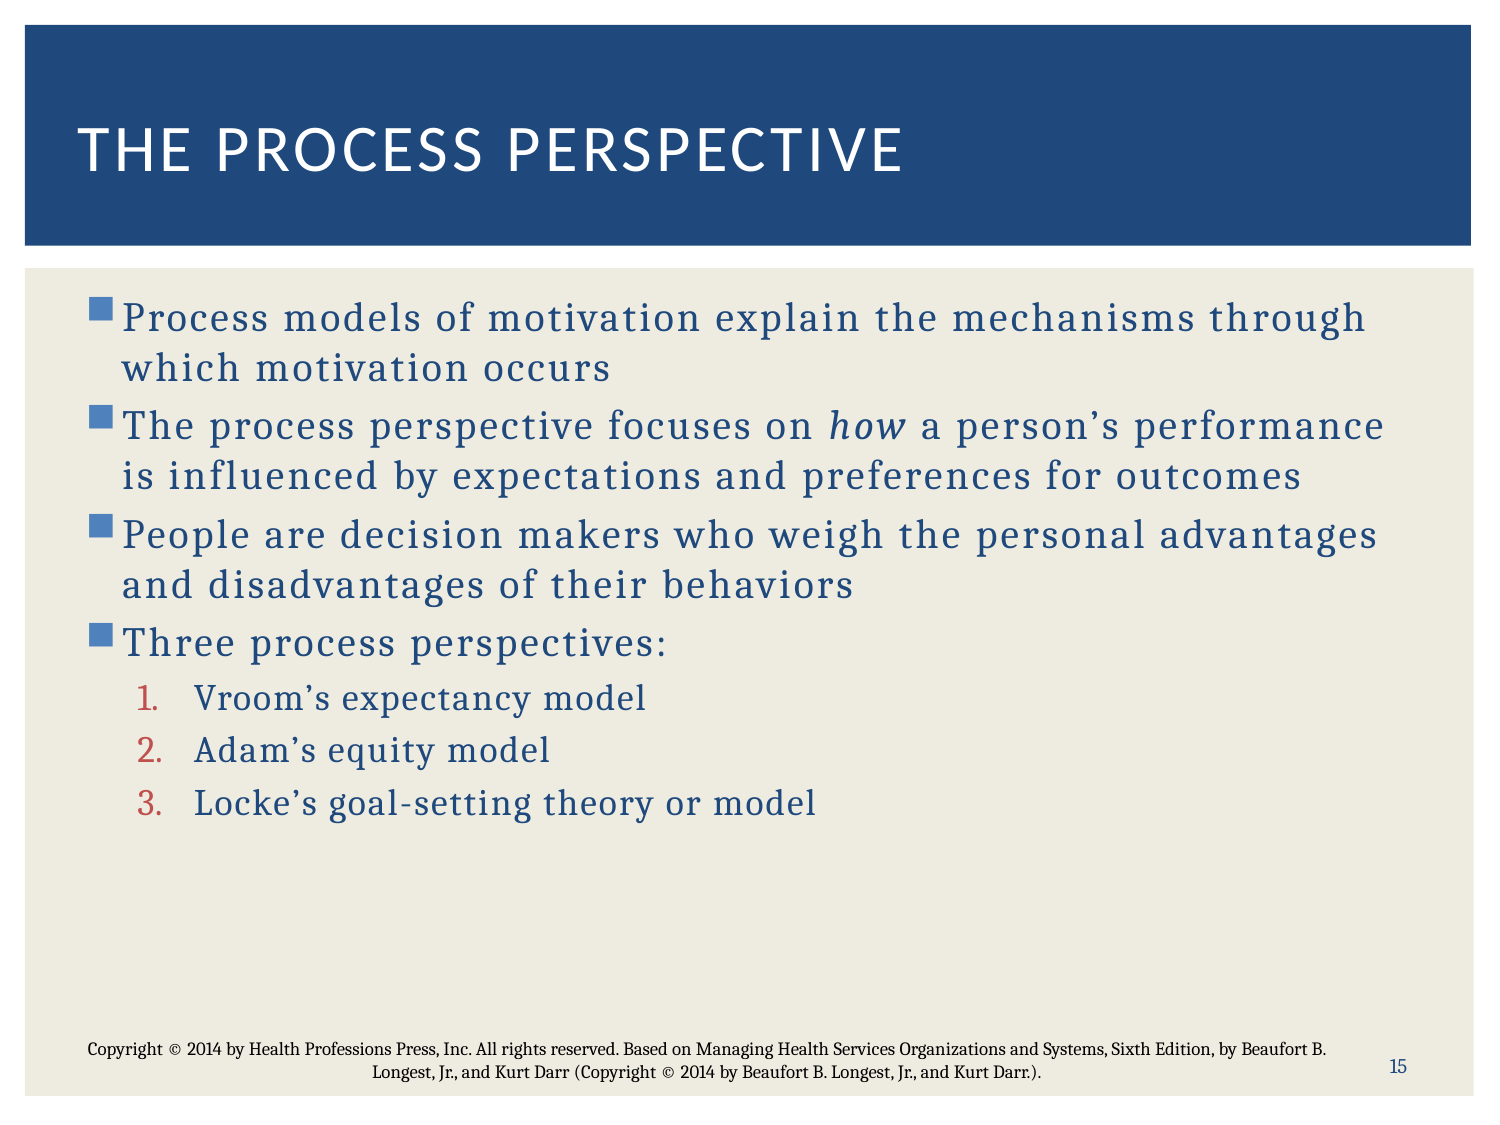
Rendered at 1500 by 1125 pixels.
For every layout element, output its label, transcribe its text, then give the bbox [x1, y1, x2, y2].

slide_number 15 [1349, 1041, 1448, 1089]
title The process perspective [62, 58, 1438, 232]
list Process models of motivation explain the mechanisms through which motivation occurs The process perspective focuses on how a person’s performance is influenced by expectations and preferences for outcomes People are decision makers who weigh the personal advantages and disadvantages of their behaviors Three process perspectives: Vroom’s expectancy model Adam’s equity model Locke’s goal-setting theory or model [62, 281, 1442, 1005]
